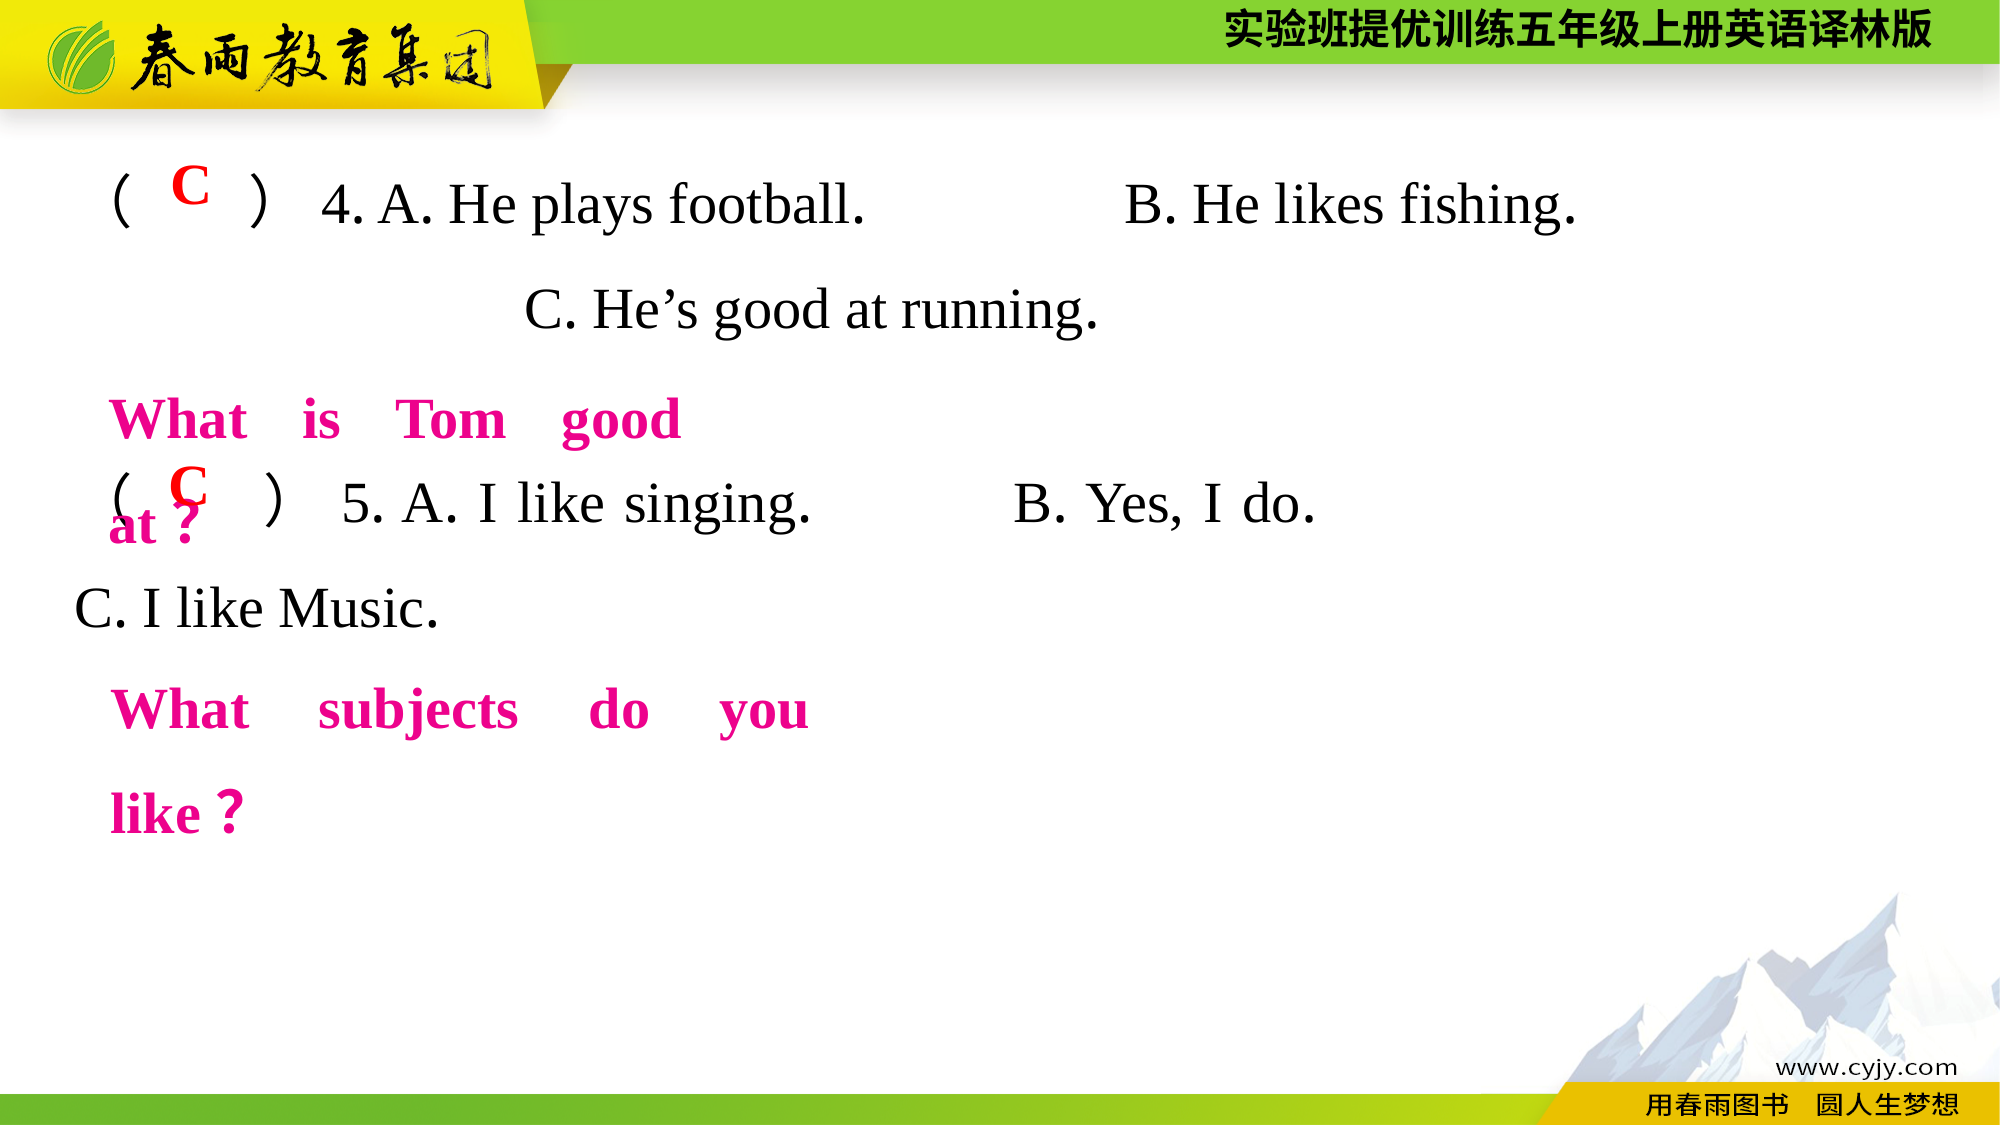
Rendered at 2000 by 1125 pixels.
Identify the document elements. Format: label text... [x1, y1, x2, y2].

text_box What subjects do you like？ [95, 627, 826, 748]
text_box What is Tom good at？ [93, 338, 698, 458]
text_box C [156, 138, 228, 224]
picture [0, 0, 2000, 1125]
list （ ）4. A. He plays football. B. He likes fishing. C. He’s good at running. （ ）5. A. I like singing. B. Yes, I do. C. I like Music. [59, 122, 1944, 653]
text_box C [153, 439, 226, 525]
